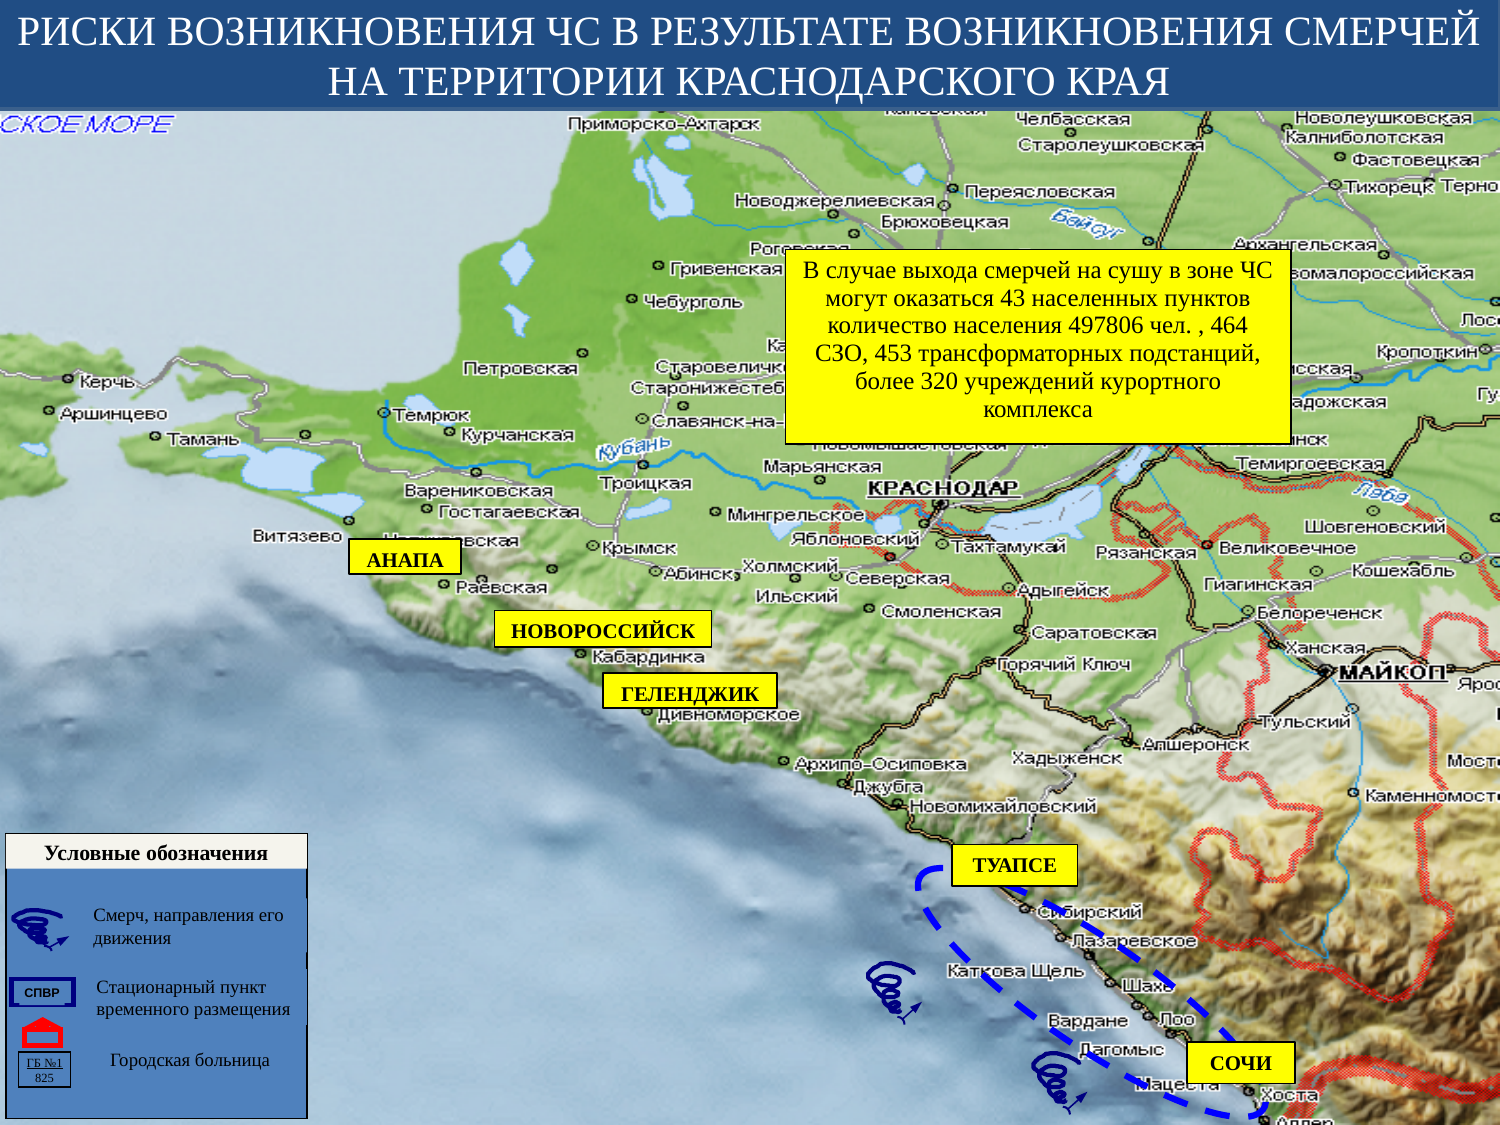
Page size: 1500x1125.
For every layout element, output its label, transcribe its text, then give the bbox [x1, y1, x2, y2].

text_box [867, 962, 922, 1025]
picture [0, 109, 1500, 1125]
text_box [13, 909, 69, 952]
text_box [24, 1019, 61, 1046]
text_box РИСКИ ВОЗНИКНОВЕНИЯ ЧС В РЕЗУЛЬТАТЕ ВОЗНИКНОВЕНИЯ СМЕРЧЕЙ НА ТЕРРИТОРИИ КРАСНОДАРСКОГО КРАЯ [0, 0, 1500, 109]
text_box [5, 833, 308, 1119]
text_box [1033, 1052, 1087, 1115]
